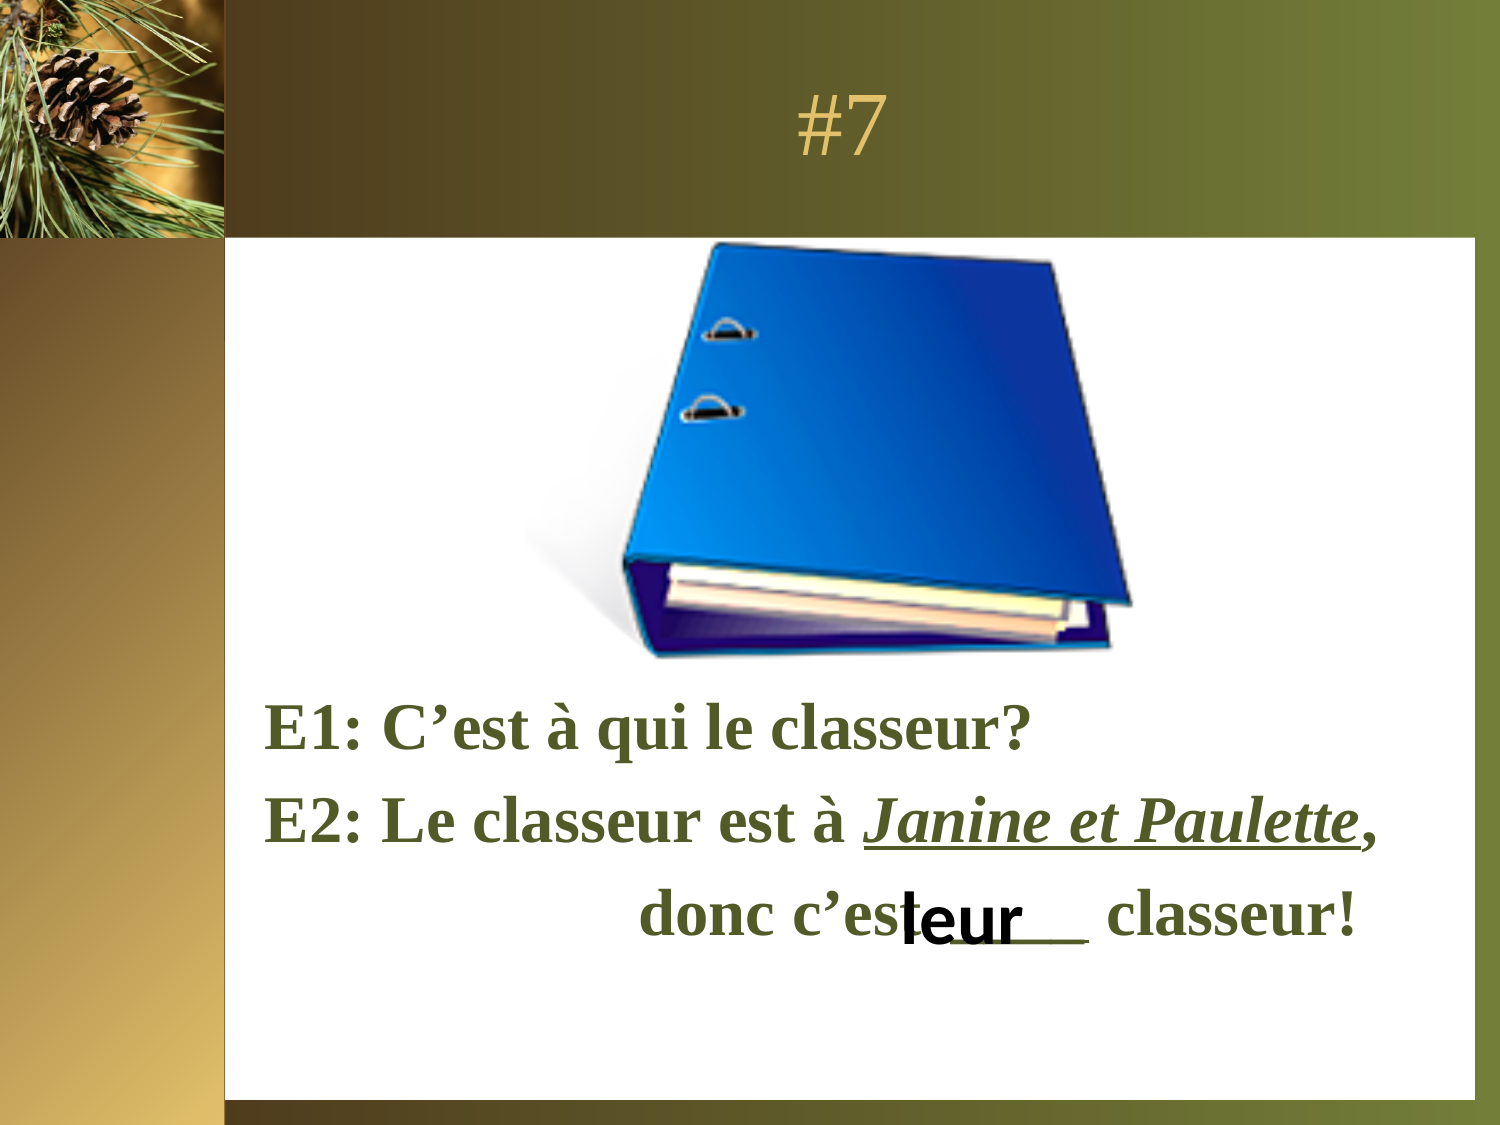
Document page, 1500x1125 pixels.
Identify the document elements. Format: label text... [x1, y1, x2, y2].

list E1: C’est à qui le classeur? E2: Le classeur est à Janine et Paulette, donc c’est ____ classeur! [249, 674, 1438, 1125]
picture [524, 124, 1138, 738]
picture [0, 0, 224, 238]
title #7 [249, 24, 1438, 213]
text_box leur [862, 862, 1063, 968]
